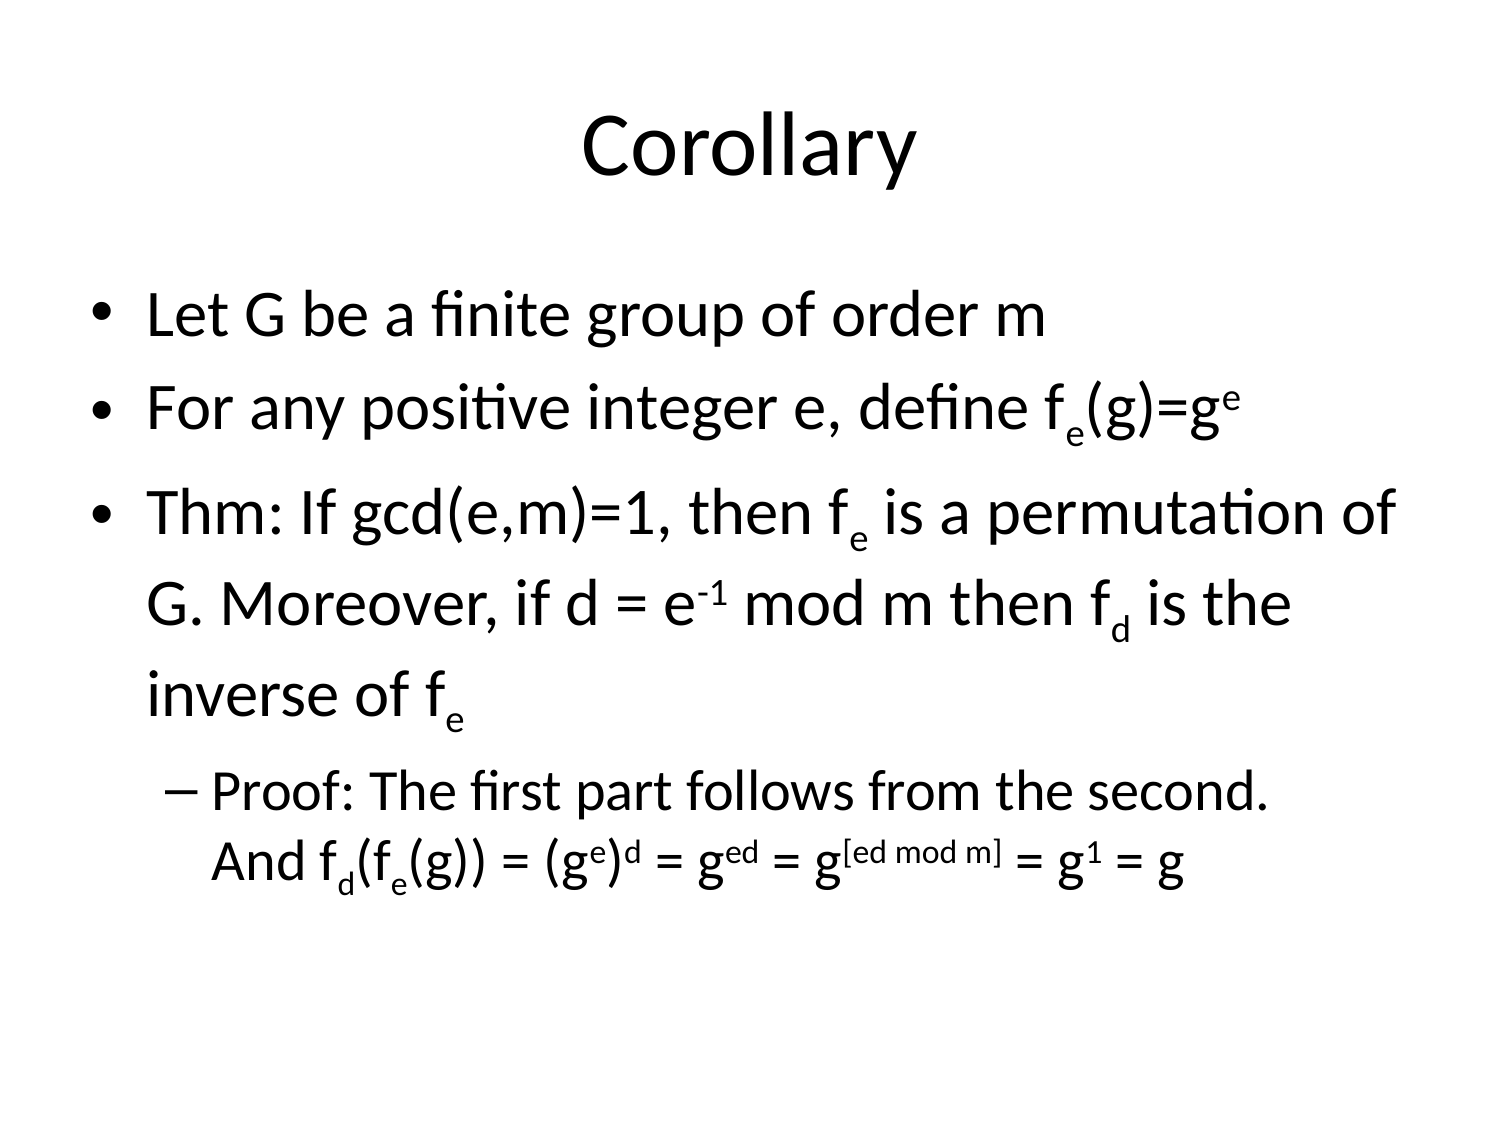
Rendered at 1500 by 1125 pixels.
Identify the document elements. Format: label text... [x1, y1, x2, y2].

list Let G be a finite group of order m For any positive integer e, define fe(g)=ge Thm: If gcd(e,m)=1, then fe is a permutation of G. Moreover, if d = e-1 mod m then fd is the inverse of fe Proof: The first part follows from the second. And fd(fe(g)) = (ge)d = ged = g[ed mod m] = g1 = g [75, 262, 1425, 1005]
title Corollary [75, 45, 1425, 233]
